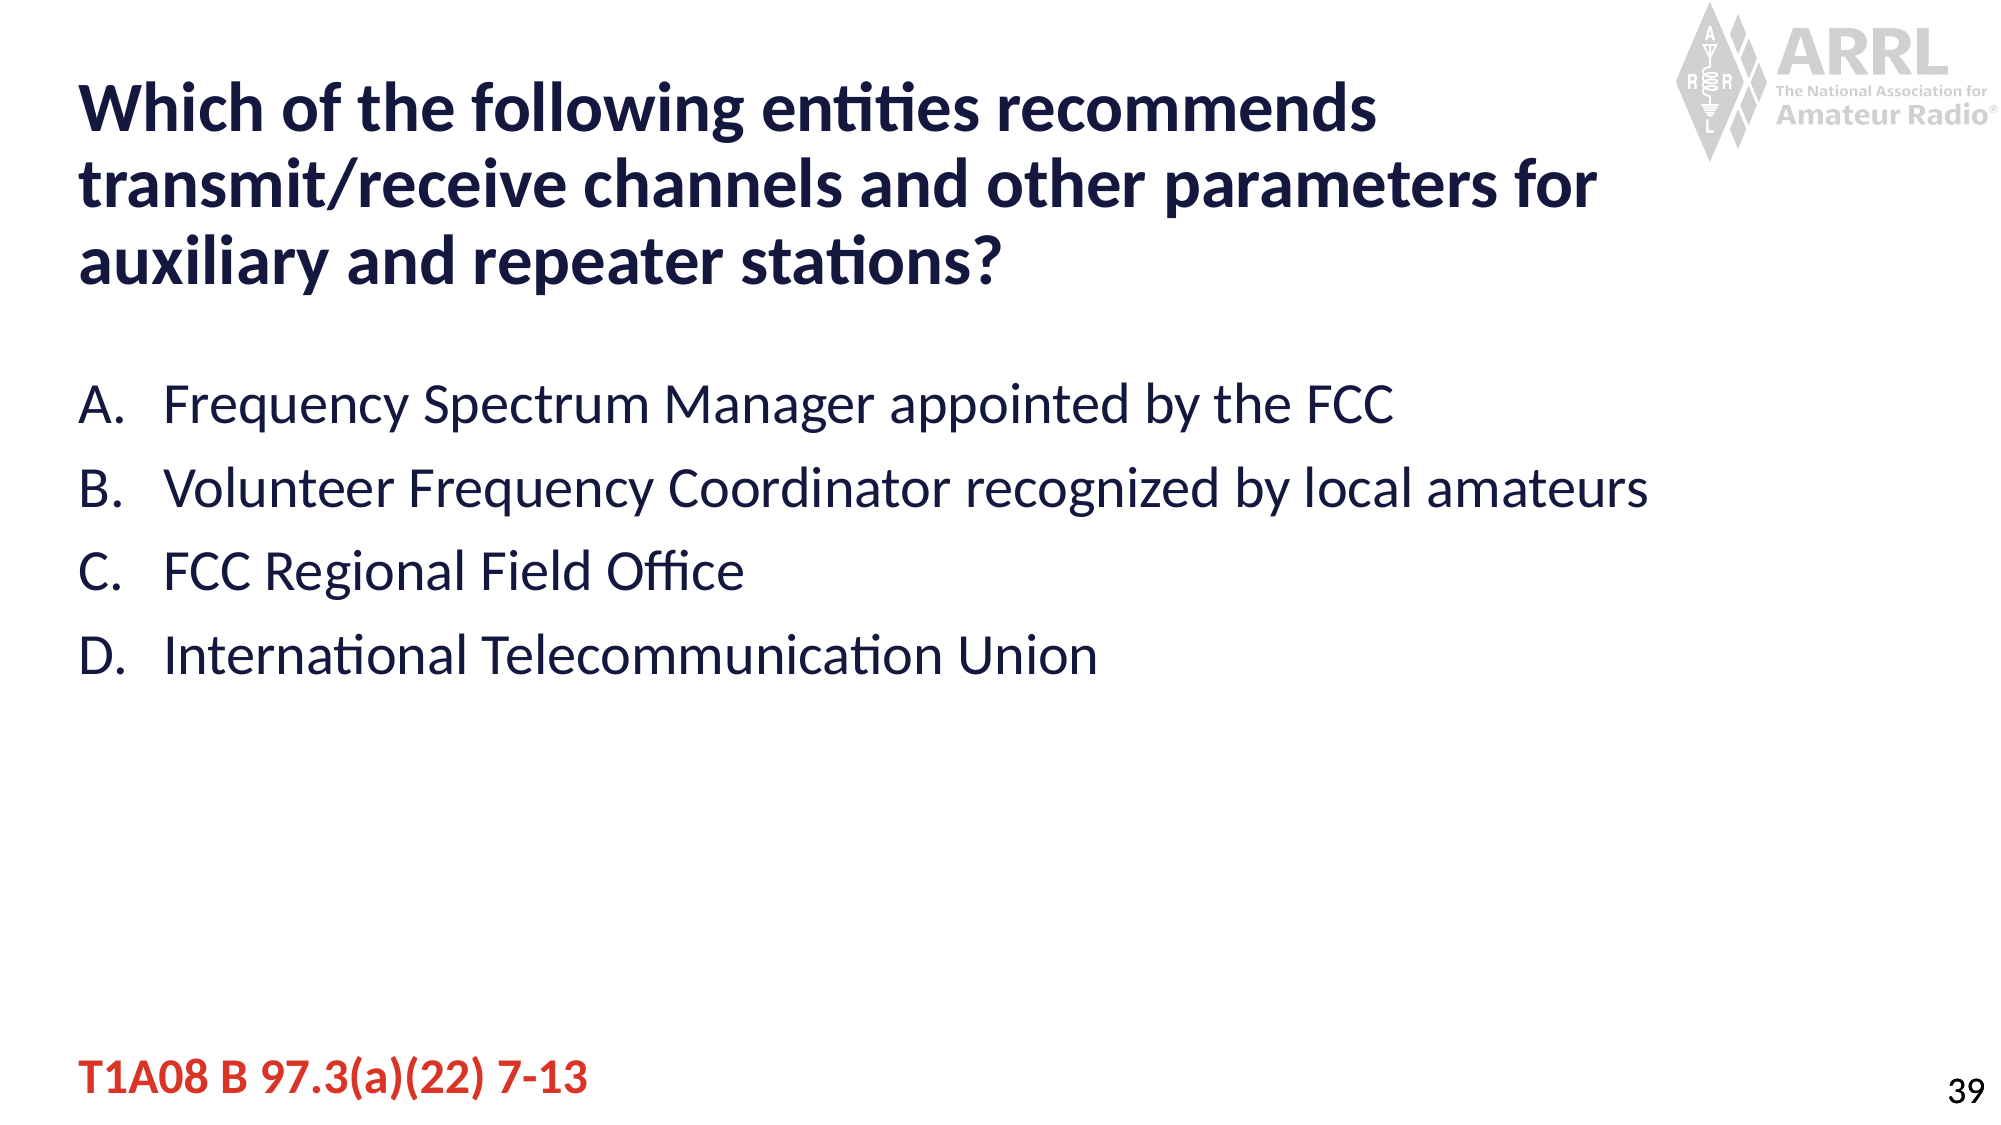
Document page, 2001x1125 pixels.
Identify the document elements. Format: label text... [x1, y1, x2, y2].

text_box T1A08 B 97.3(a)(22) 7-13 [63, 1036, 921, 1112]
title Which of the following entities recommends transmit/receive channels and other parameters for auxiliary and repeater stations? [63, 52, 1863, 318]
list Frequency Spectrum Manager appointed by the FCC Volunteer Frequency Coordinator recognized by local amateurs FCC Regional Field Office International Telecommunication Union [63, 365, 1863, 989]
picture [1674, 0, 2000, 164]
